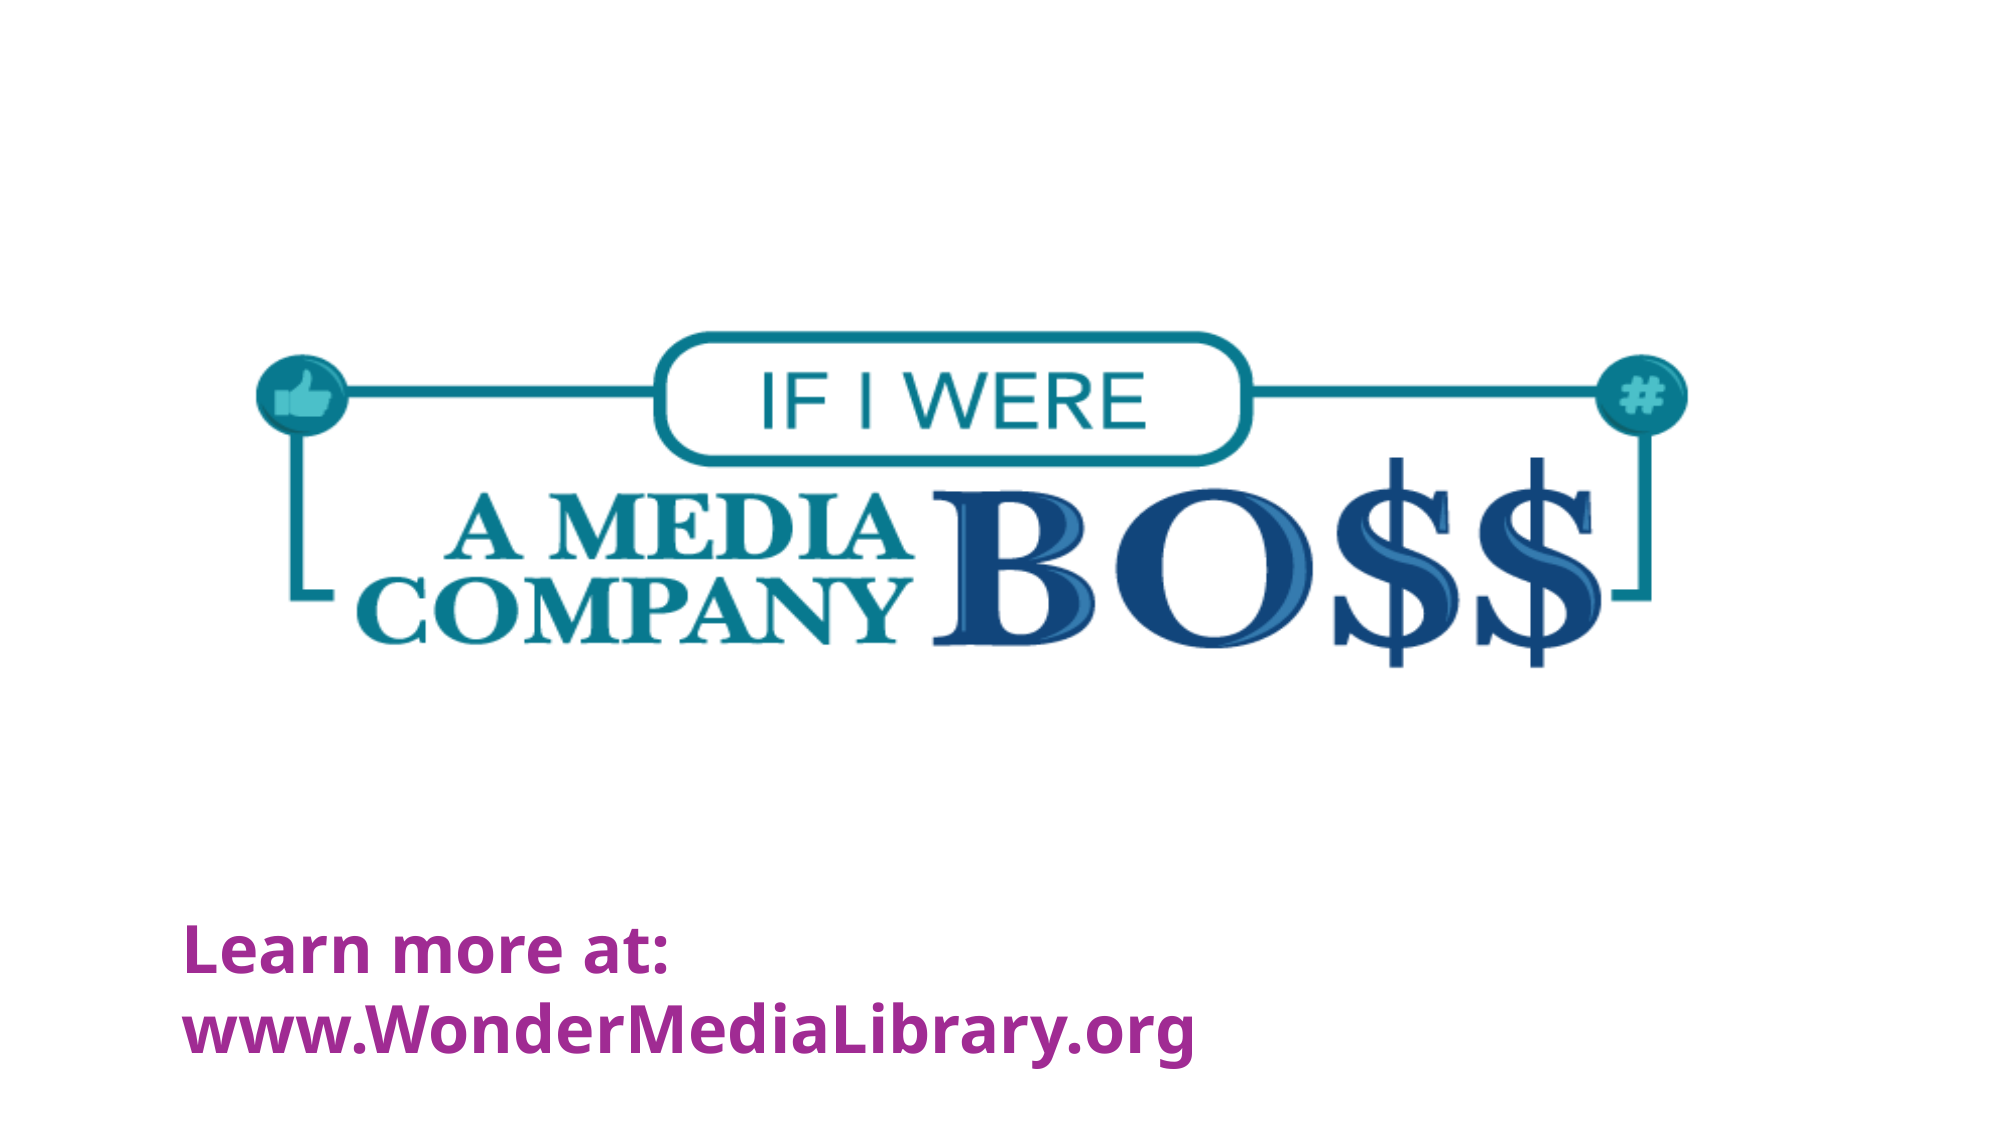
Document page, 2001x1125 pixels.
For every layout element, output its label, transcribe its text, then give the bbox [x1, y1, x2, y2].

text_box Learn more at: www.WonderMediaLibrary.org [166, 948, 1690, 1074]
picture [166, 57, 1779, 948]
